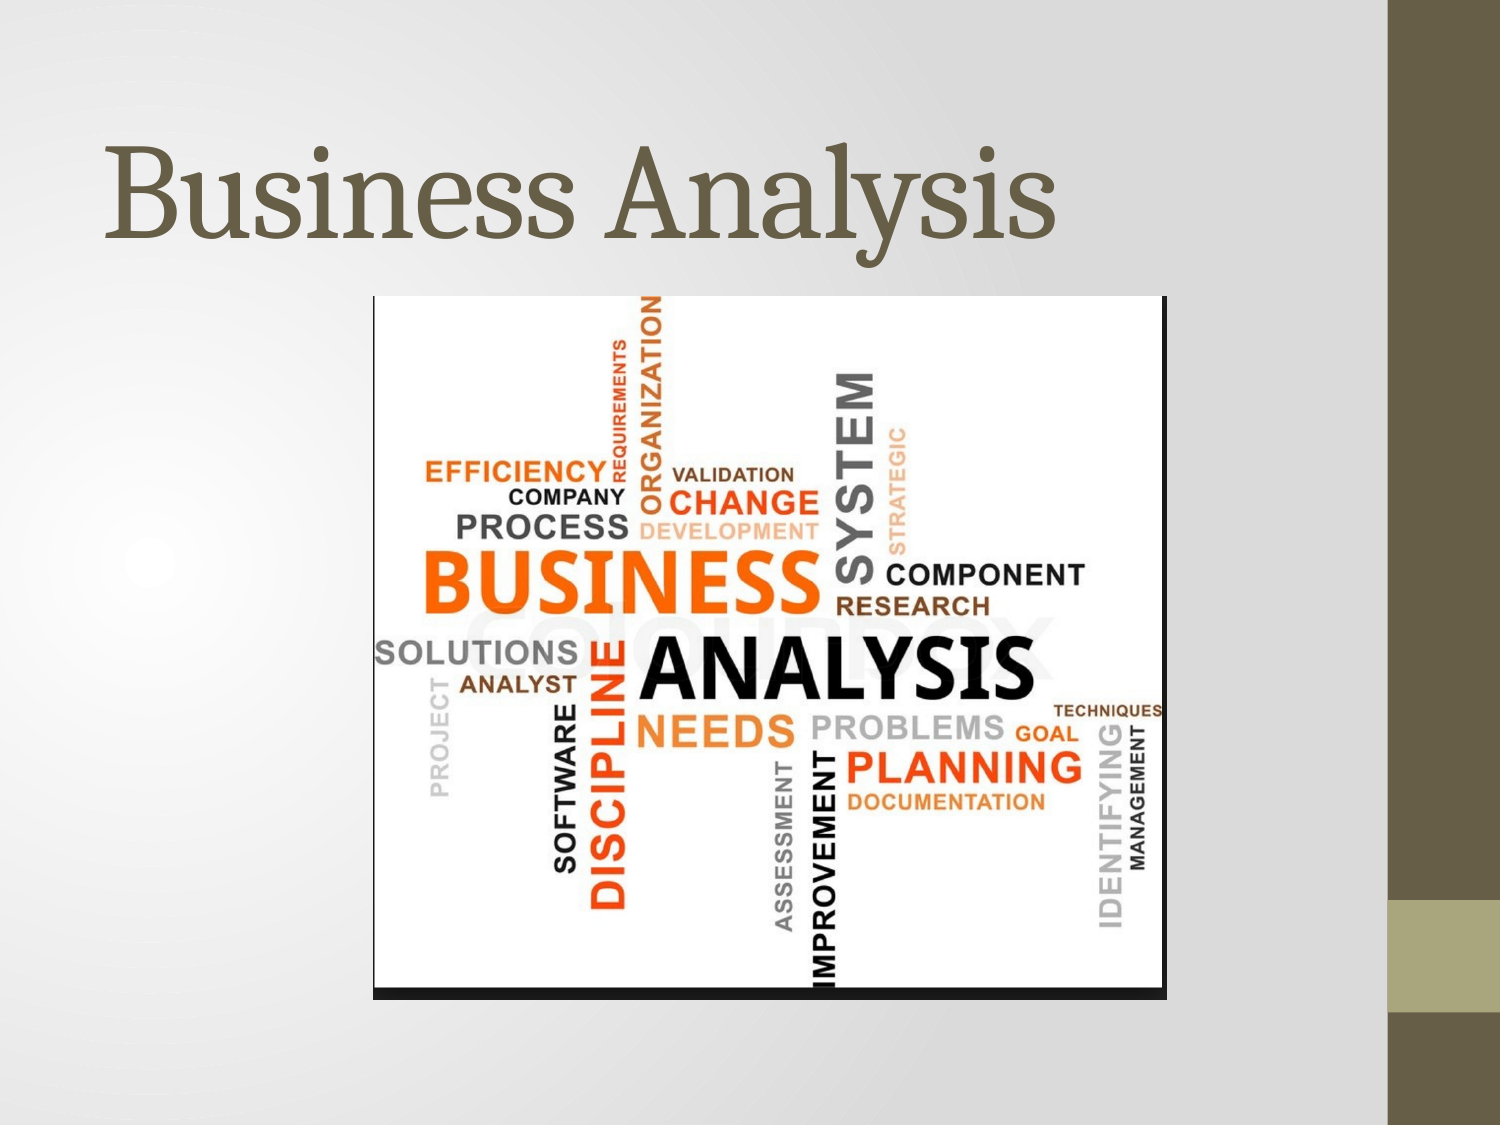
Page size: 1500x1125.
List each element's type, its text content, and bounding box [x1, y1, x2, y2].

title Business Analysis [86, 32, 1362, 274]
picture [372, 296, 1168, 1000]
